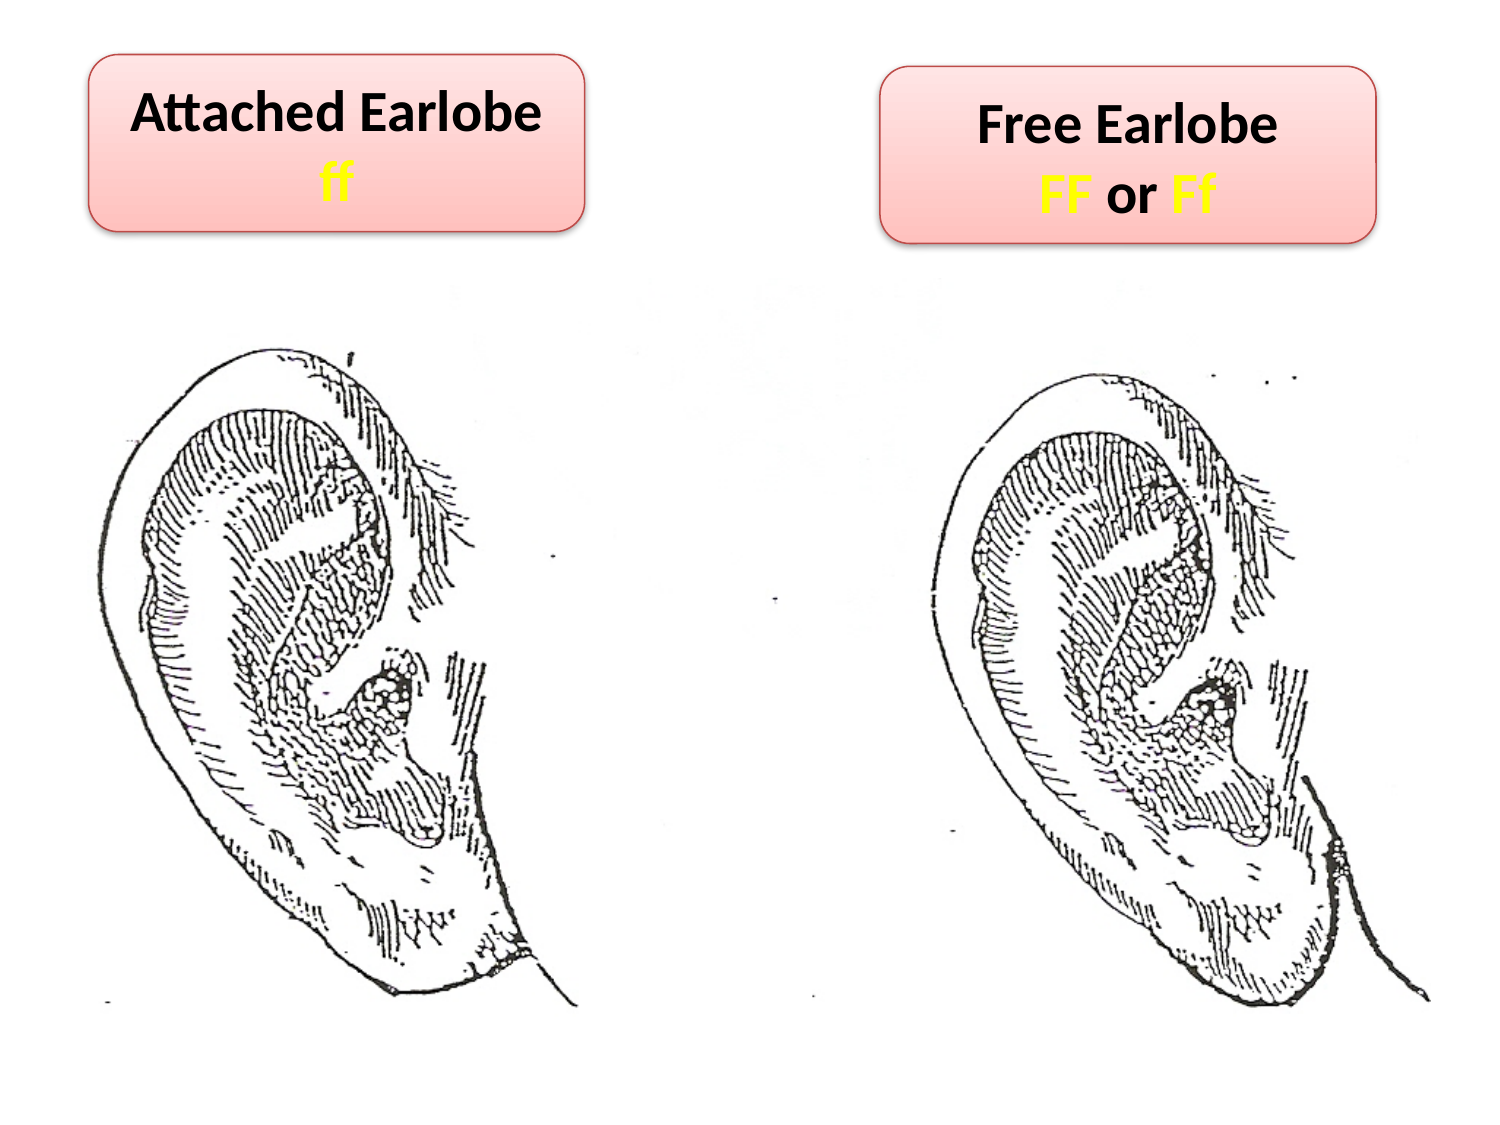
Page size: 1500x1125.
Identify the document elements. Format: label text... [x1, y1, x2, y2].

picture [76, 278, 1431, 1018]
text_box Attached Earlobe ff [87, 53, 586, 233]
text_box Free Earlobe FF or Ff [879, 65, 1377, 245]
